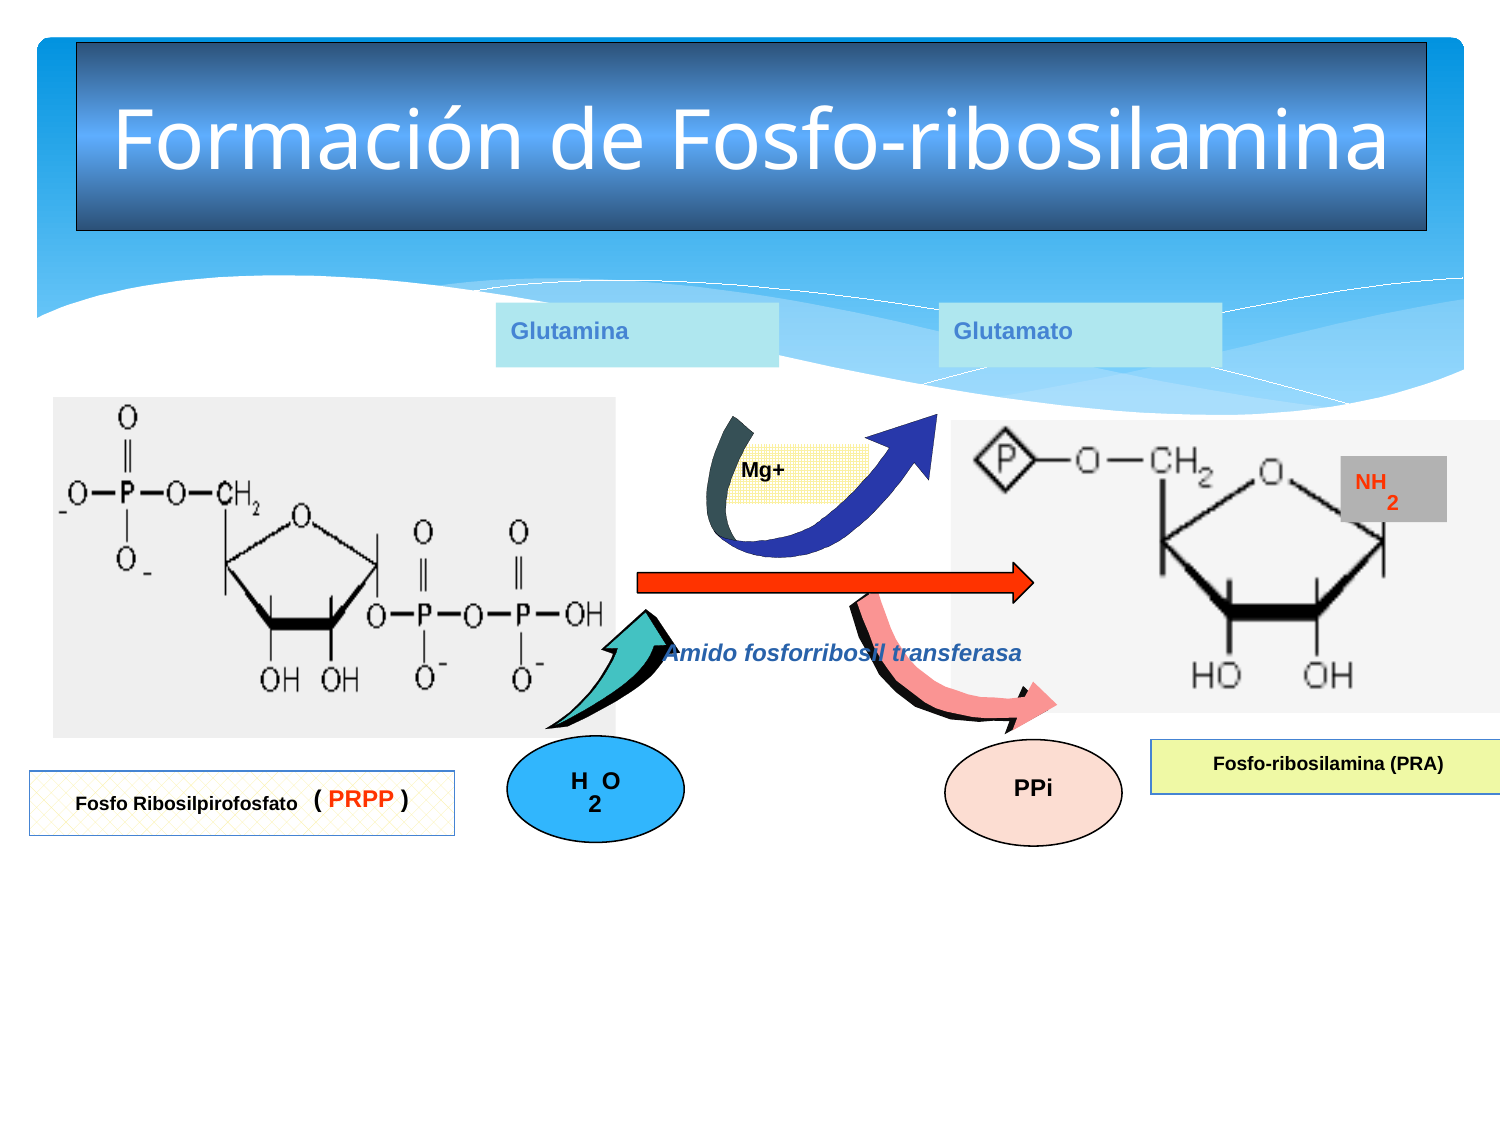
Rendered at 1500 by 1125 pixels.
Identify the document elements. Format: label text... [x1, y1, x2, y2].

text_box Amido fosforribosil transferasa [647, 624, 890, 690]
title Formación de Fosfo-ribosilamina [76, 42, 1427, 231]
text_box Fosfo-ribosilamina (PRA) [1151, 739, 1500, 795]
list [52, 396, 616, 738]
picture [525, 633, 681, 707]
text_box PPi [944, 739, 1123, 847]
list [950, 420, 1500, 713]
text_box H2O [507, 737, 685, 843]
text_box Glutamato [938, 302, 1223, 368]
text_box Glutamina [495, 302, 780, 368]
picture [714, 373, 989, 783]
text_box Fosfo Ribosilpirofosfato ( PRPP ) [29, 770, 455, 836]
text_box [637, 572, 890, 593]
